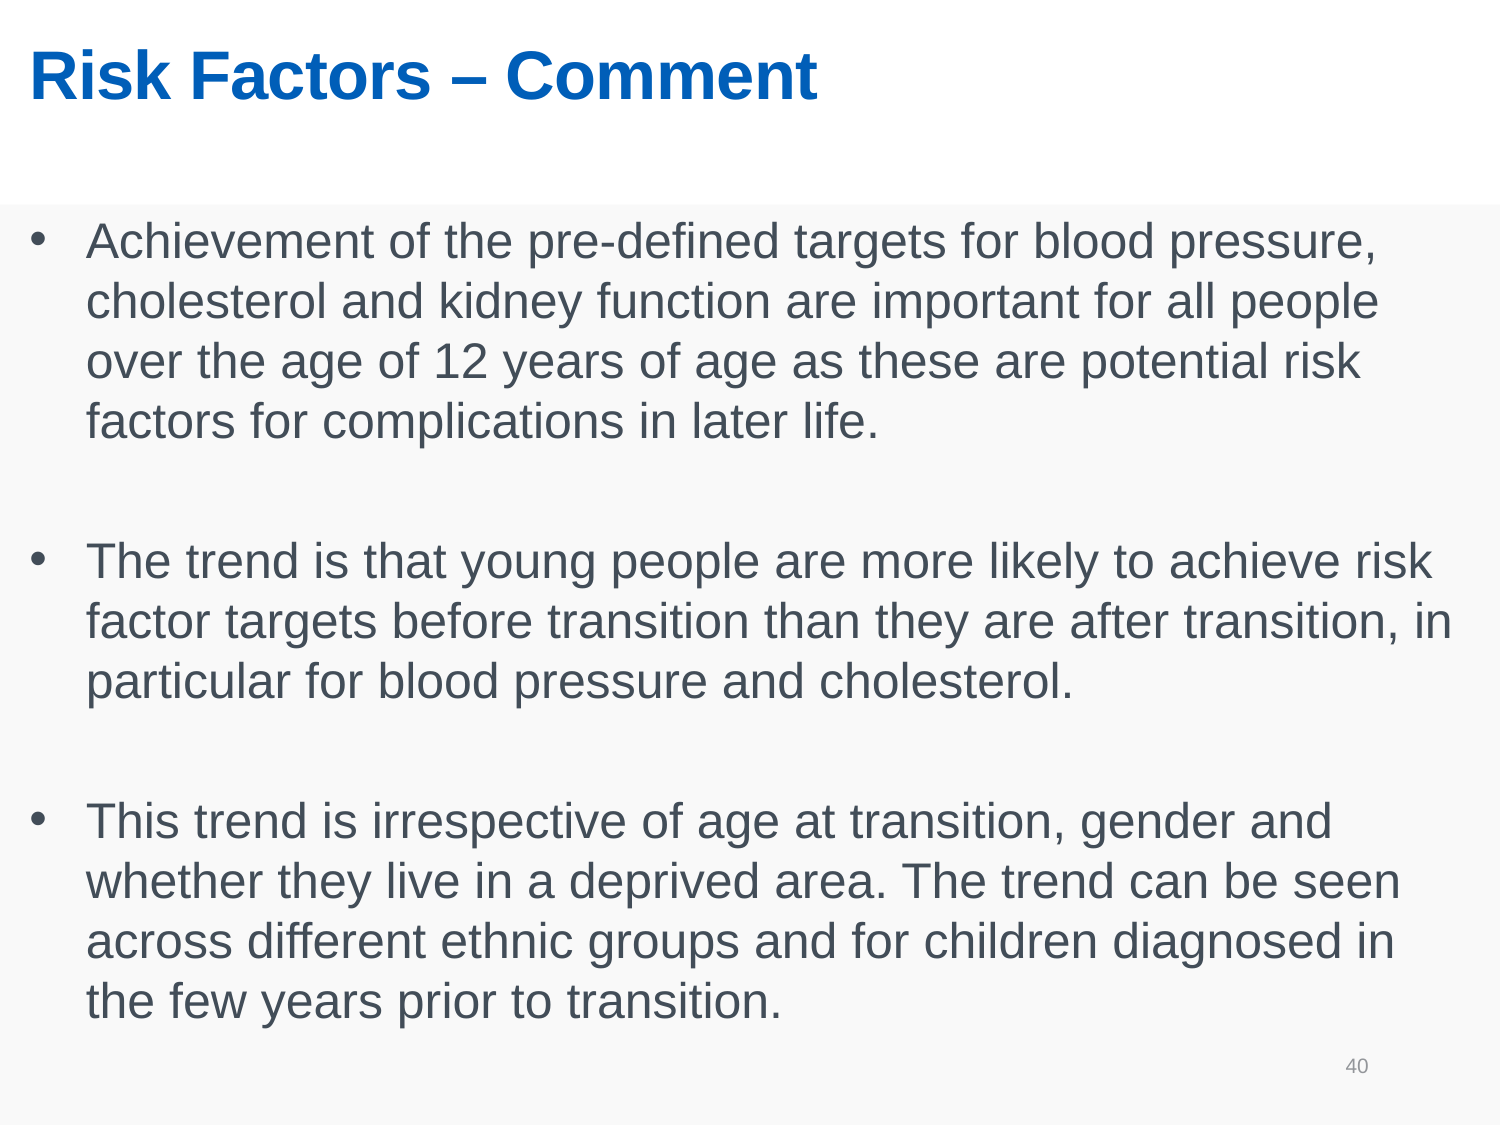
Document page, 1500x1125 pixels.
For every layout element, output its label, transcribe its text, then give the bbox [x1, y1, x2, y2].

slide_number 40 [1033, 1035, 1384, 1095]
list Achievement of the pre-defined targets for blood pressure, cholesterol and kidney function are important for all people over the age of 12 years of age as these are potential risk factors for complications in later life. The trend is that young people are more likely to achieve risk factor targets before transition than they are after transition, in particular for blood pressure and cholesterol. This trend is irrespective of age at transition, gender and whether they live in a deprived area. The trend can be seen across different ethnic groups and for children diagnosed in the few years prior to transition. [29, 208, 1471, 941]
title Risk Factors – Comment [29, 30, 1447, 138]
